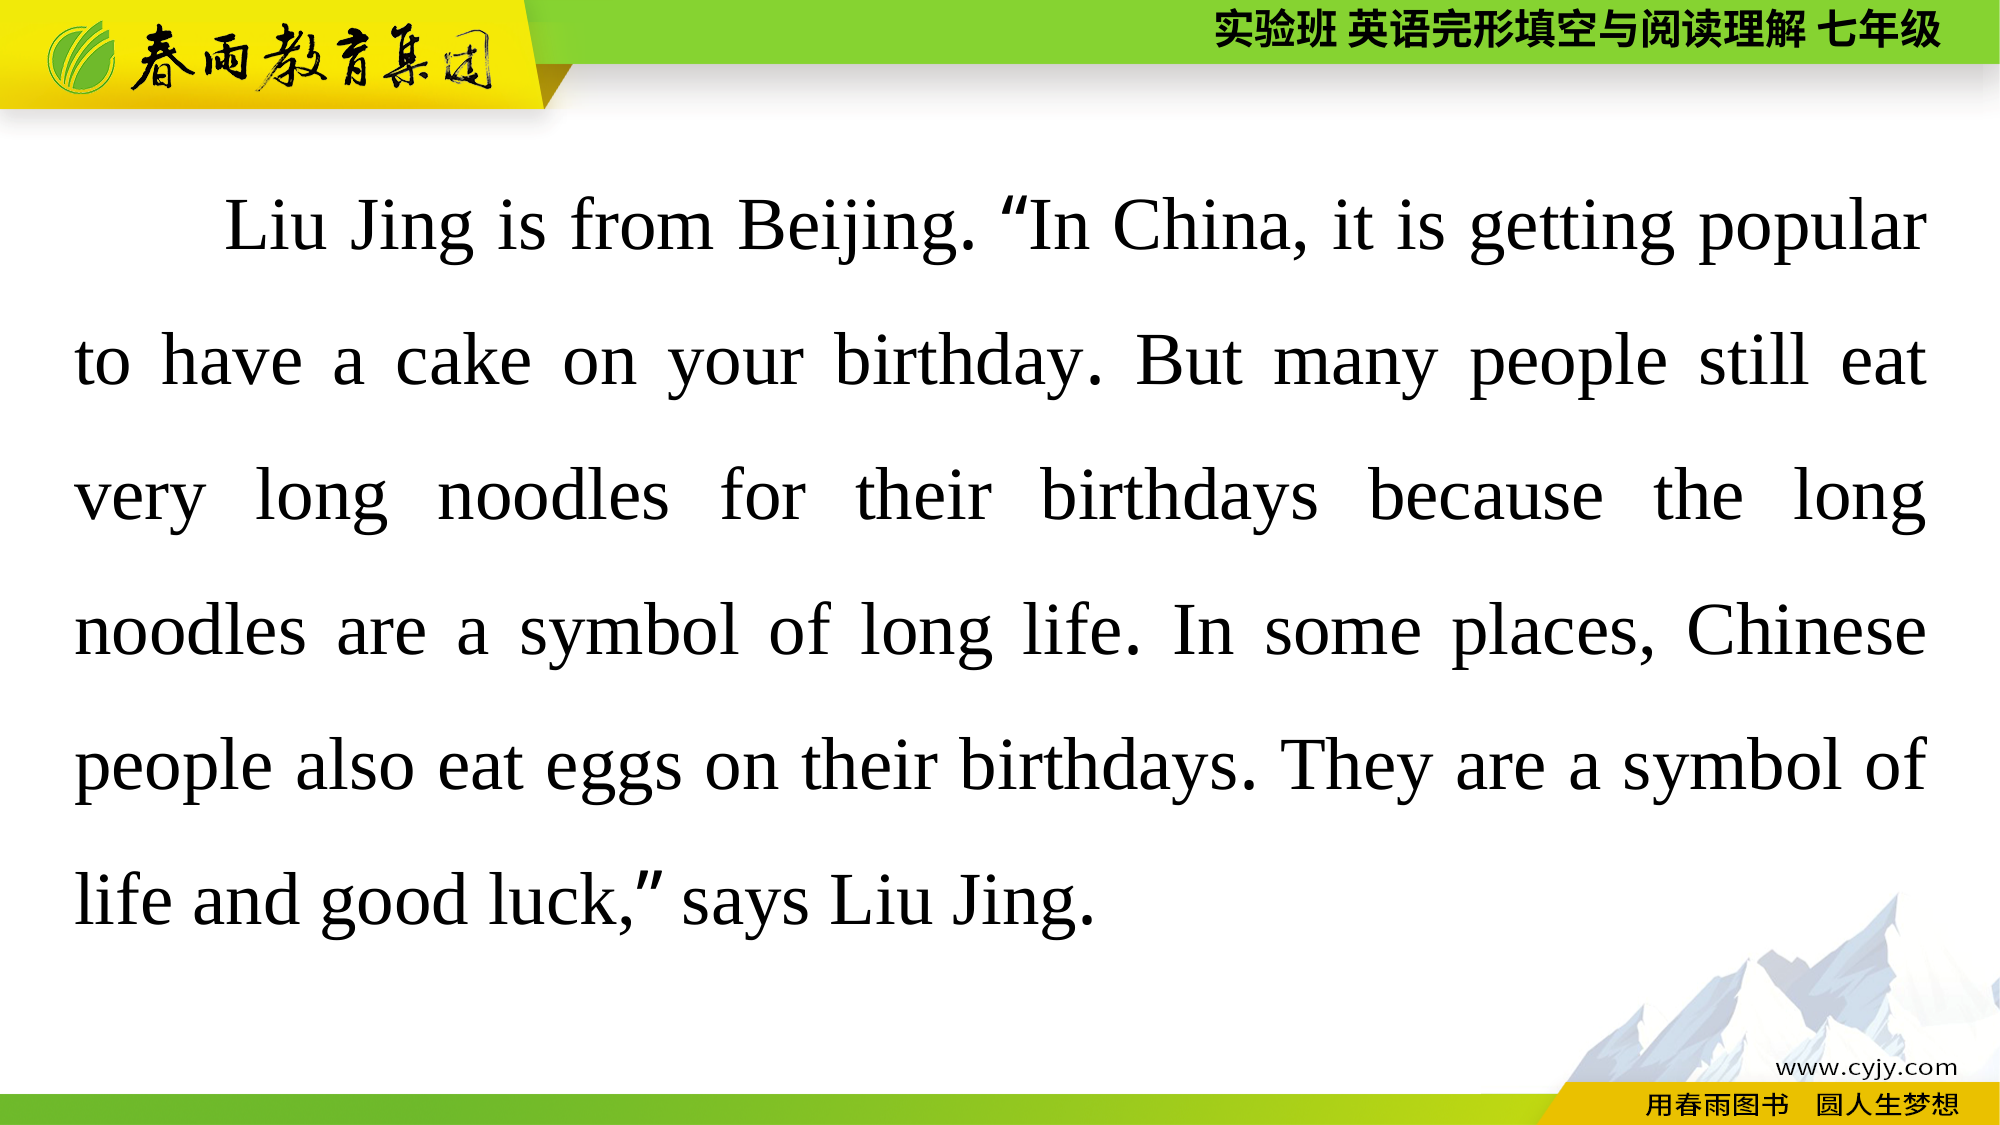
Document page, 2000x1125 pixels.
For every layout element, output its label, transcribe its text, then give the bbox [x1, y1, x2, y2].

list Liu Jing is from Beijing. “In China, it is getting popular to have a cake on your birthday. But many people still eat very long noodles for their birthdays because the long noodles are a symbol of long life. In some places, Chinese people also eat eggs on their birthdays. They are a symbol of life and good luck,” says Liu Jing. [59, 122, 1944, 939]
picture [0, 0, 2000, 1125]
